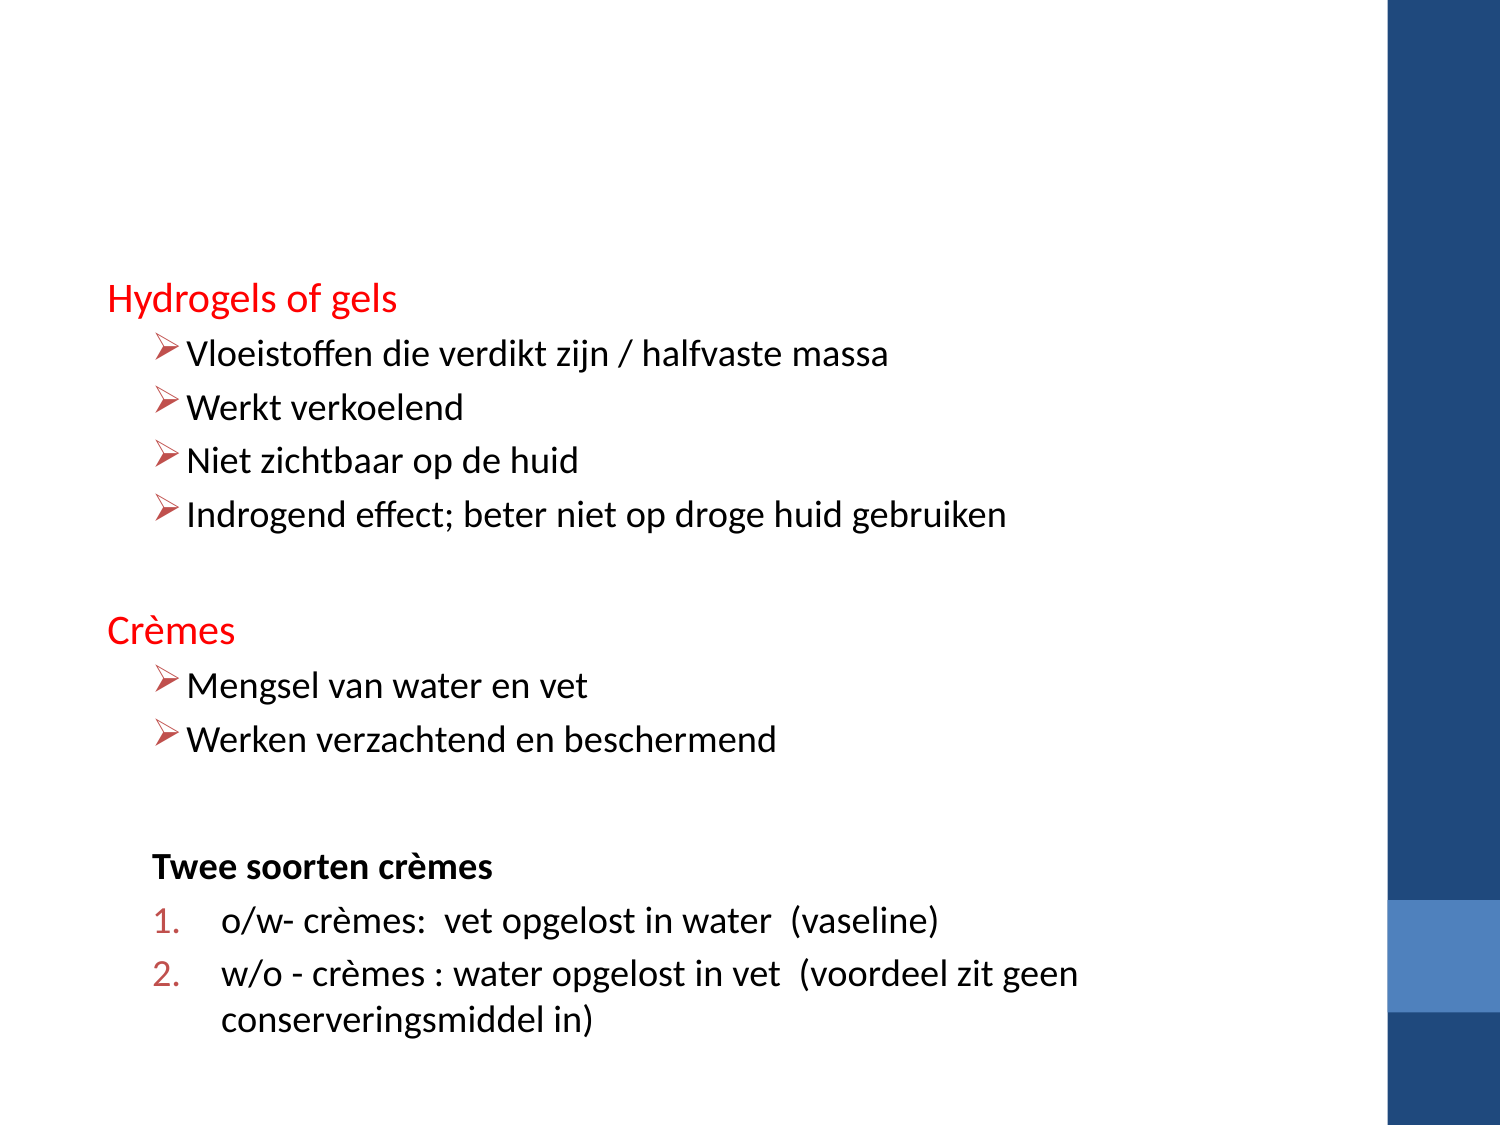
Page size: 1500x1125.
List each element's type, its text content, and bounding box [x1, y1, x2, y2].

list Hydrogels of gels Vloeistoffen die verdikt zijn / halfvaste massa Werkt verkoelend Niet zichtbaar op de huid Indrogend effect; beter niet op droge huid gebruiken Crèmes Mengsel van water en vet Werken verzachtend en beschermend Twee soorten crèmes o/w- crèmes: vet opgelost in water (vaseline) w/o - crèmes : water opgelost in vet (voordeel zit geen conserveringsmiddel in) [75, 262, 1325, 1050]
